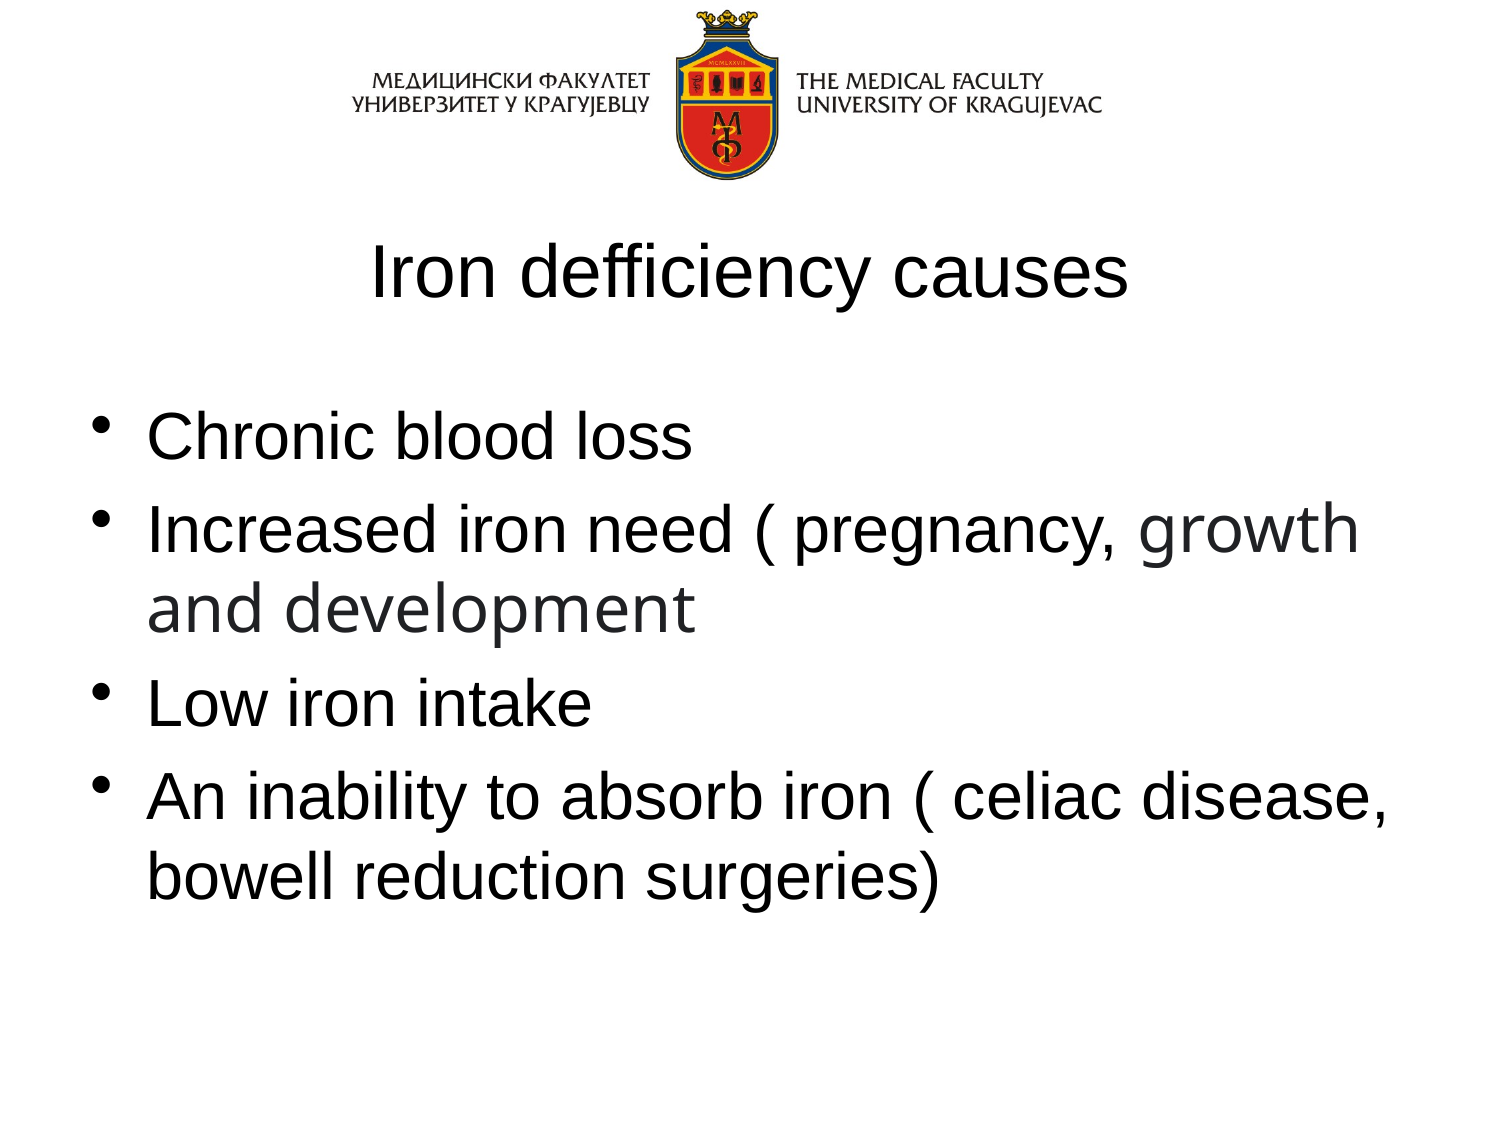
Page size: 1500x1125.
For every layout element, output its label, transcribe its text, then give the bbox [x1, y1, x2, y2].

list Chronic blood loss Increased iron need ( pregnancy, growth and development Low iron intake An inability to absorb iron ( celiac disease, bowell reduction surgeries) [75, 385, 1425, 1071]
picture [328, 0, 1125, 174]
title Iron defficiency causes [75, 174, 1425, 362]
